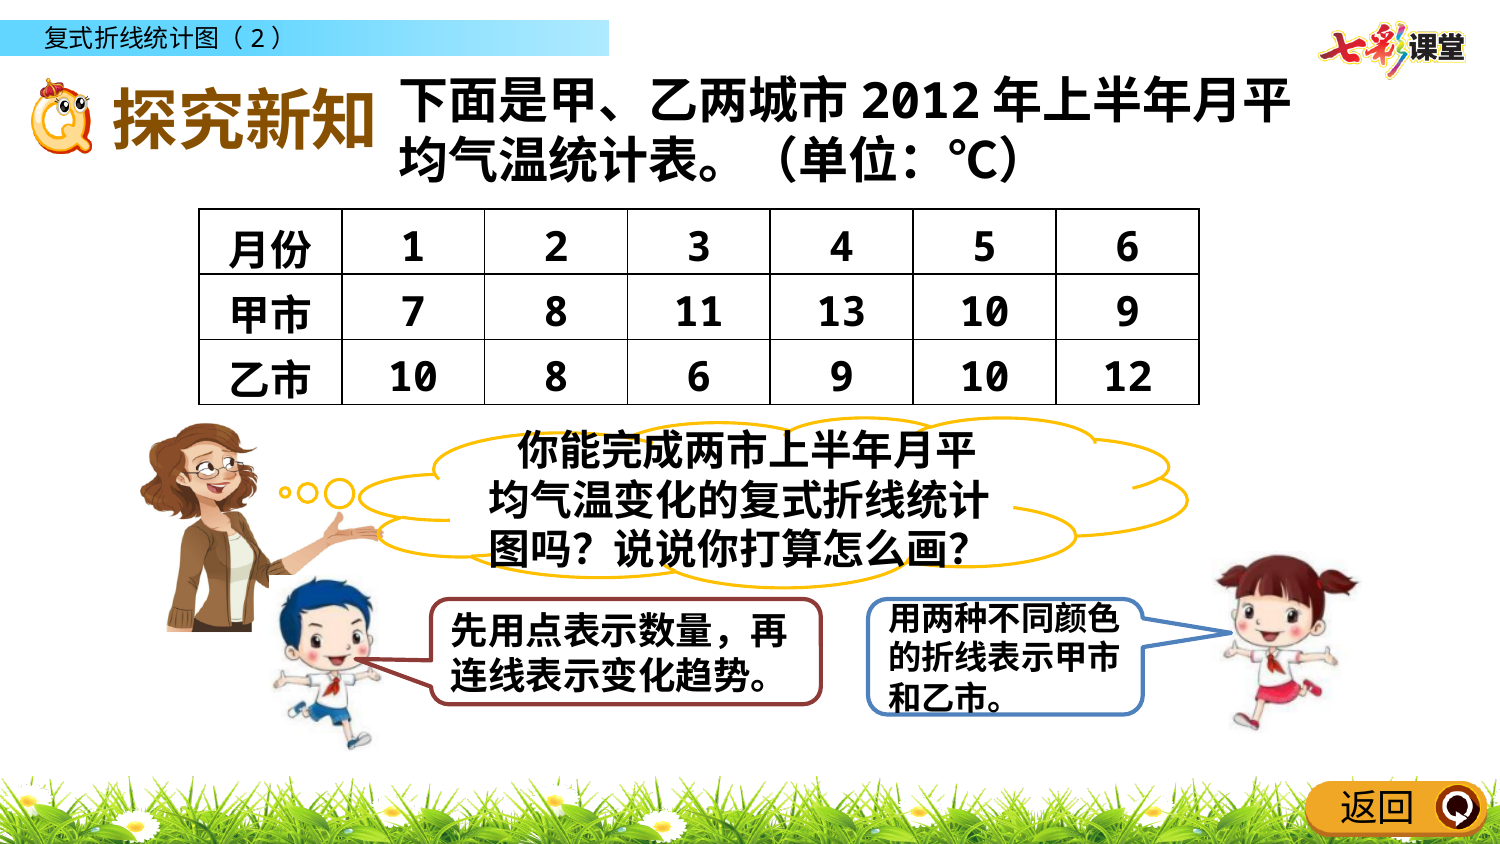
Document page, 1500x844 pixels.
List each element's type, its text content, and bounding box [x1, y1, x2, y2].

table_header 1 [343, 210, 484, 273]
table_cell 甲市 [200, 275, 341, 339]
table_cell 13 [771, 275, 912, 339]
picture [1316, 20, 1468, 80]
text_box 先用点表示数量，再连线表示变化趋势。 [389, 596, 823, 707]
picture [138, 421, 385, 752]
text_box 下面是甲、乙两城市2012年上半年月平均气温统计表。（单位：℃） [383, 61, 1329, 196]
table_cell 7 [343, 275, 484, 339]
table_cell 11 [628, 275, 769, 339]
table_cell 9 [771, 340, 912, 404]
text_box 探究新知 [100, 72, 404, 164]
table_cell 8 [485, 340, 627, 404]
picture [1210, 551, 1362, 735]
table_cell 8 [485, 275, 627, 339]
table_header 4 [771, 210, 912, 273]
table_header 5 [914, 210, 1055, 273]
table_header 月份 [200, 210, 341, 273]
table_cell 10 [343, 340, 484, 404]
table_header 3 [628, 210, 769, 273]
table_header 6 [1057, 210, 1198, 273]
table_cell 乙市 [200, 340, 341, 404]
table_cell 12 [1057, 340, 1198, 404]
picture [31, 78, 92, 154]
table_header 2 [485, 210, 627, 273]
table_cell 10 [914, 340, 1055, 404]
table_cell 6 [628, 340, 769, 404]
text_box 用两种不同颜色的折线表示甲市和乙市。 [865, 596, 1205, 717]
picture [0, 776, 1500, 844]
table_cell 9 [1057, 275, 1198, 339]
text_box 你能完成两市上半年月平均气温变化的复式折线统计图吗？说说你打算怎么画？ [388, 415, 1190, 590]
table_cell 10 [914, 275, 1055, 339]
